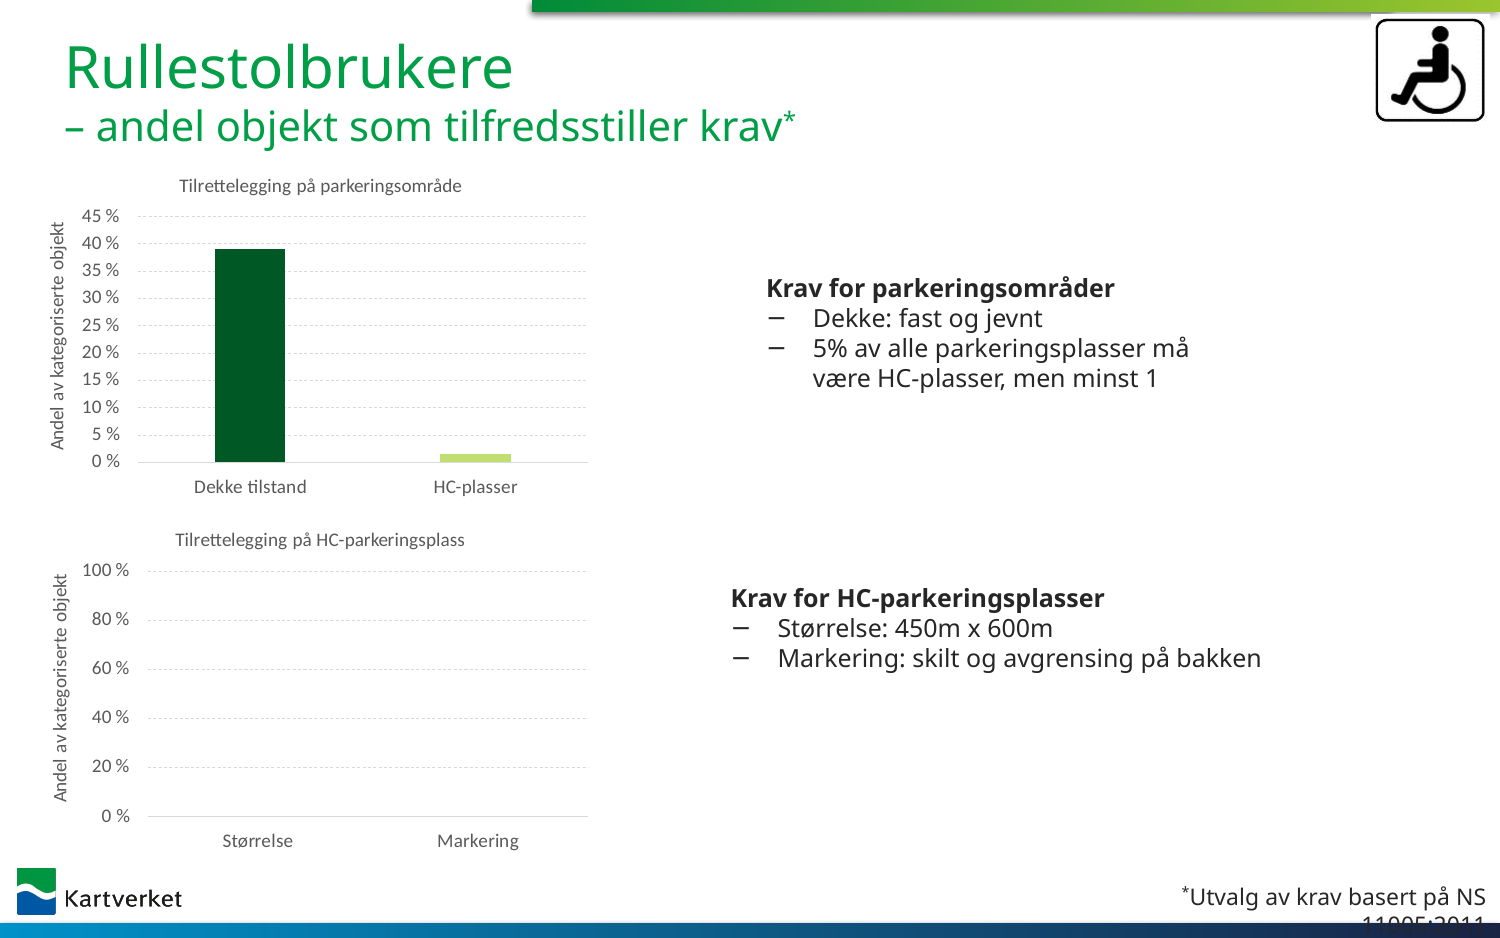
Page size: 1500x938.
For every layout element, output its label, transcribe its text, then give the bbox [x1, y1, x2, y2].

text_box Krav for HC-parkeringsplasser Størrelse: 450m x 600m Markering: skilt og avgrensing på bakken [715, 574, 1278, 680]
text_box Rullestolbrukere – andel objekt som tilfredsstiller krav* [49, 23, 1431, 158]
picture [41, 166, 599, 505]
text_box Krav for parkeringsområder Dekke: fast og jevnt 5% av alle parkeringsplasser må være HC-plasser, men minst 1 [751, 264, 1232, 400]
picture [1371, 13, 1491, 127]
text_box *Utvalg av krav basert på NS 11005:2011 [1068, 873, 1500, 938]
picture [41, 520, 599, 859]
